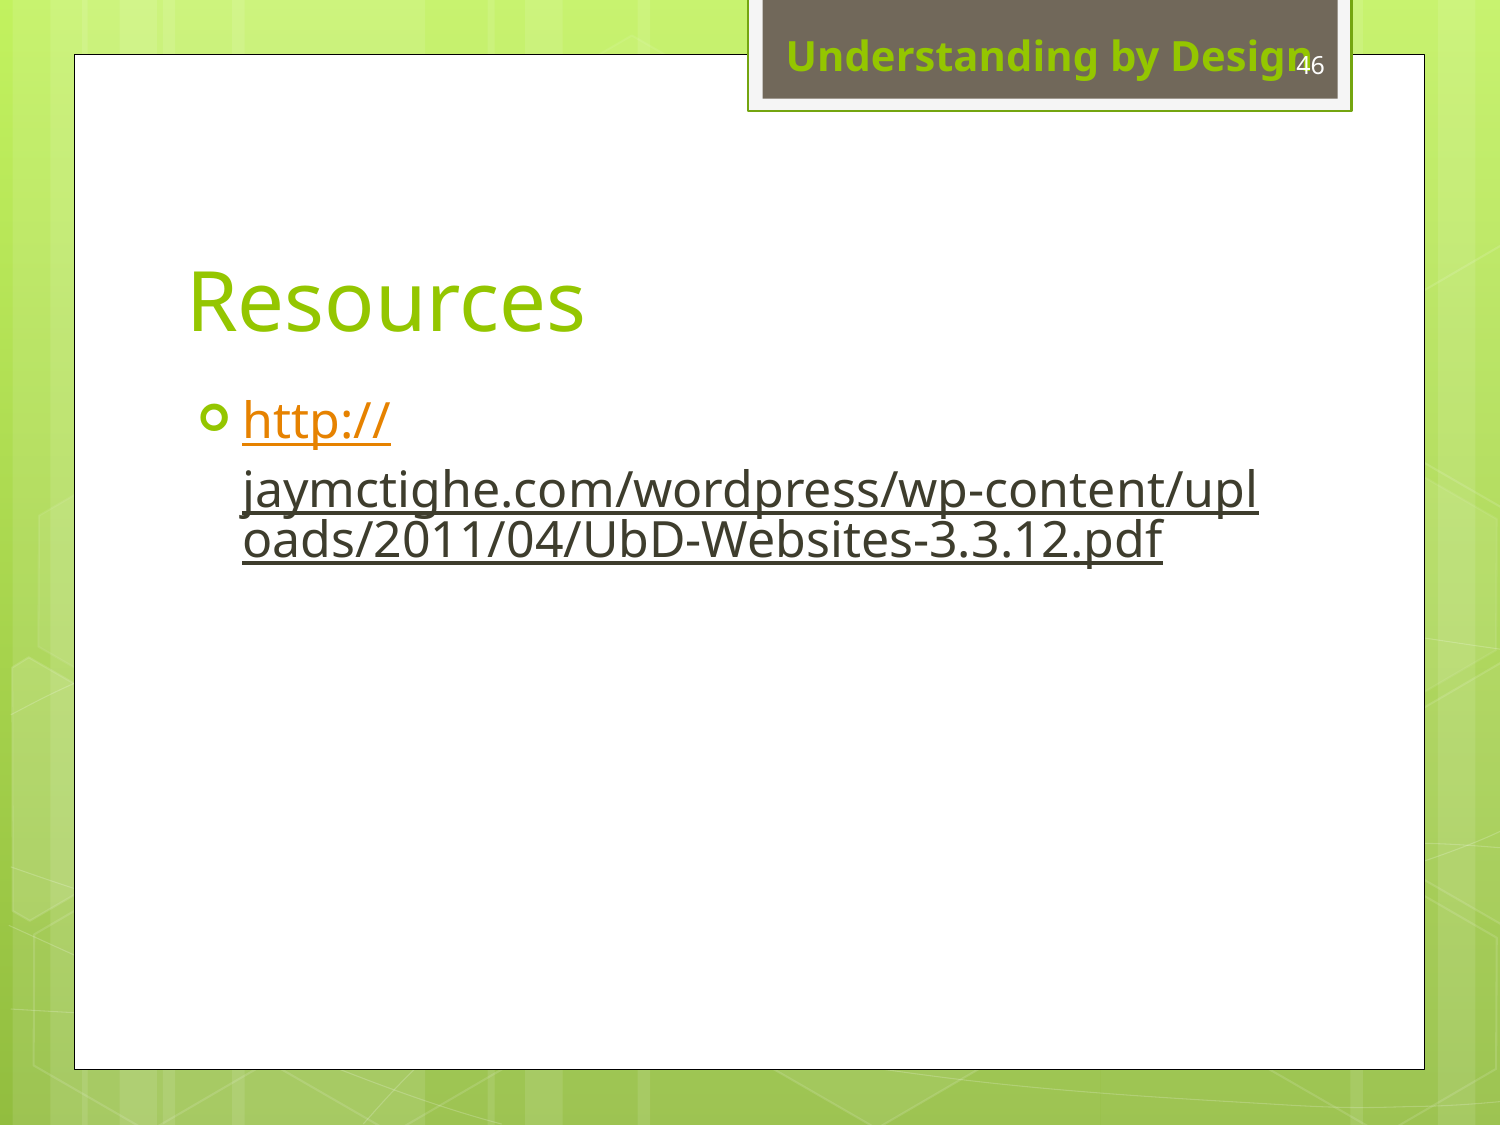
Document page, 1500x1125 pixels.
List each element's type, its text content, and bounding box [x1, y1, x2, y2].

list http://jaymctighe.com/wordpress/wp-content/uploads/2011/04/UbD-Websites-3.3.12.pdf [171, 381, 1283, 957]
slide_number 46 [1281, 36, 1500, 97]
title Resources [171, 168, 1324, 357]
